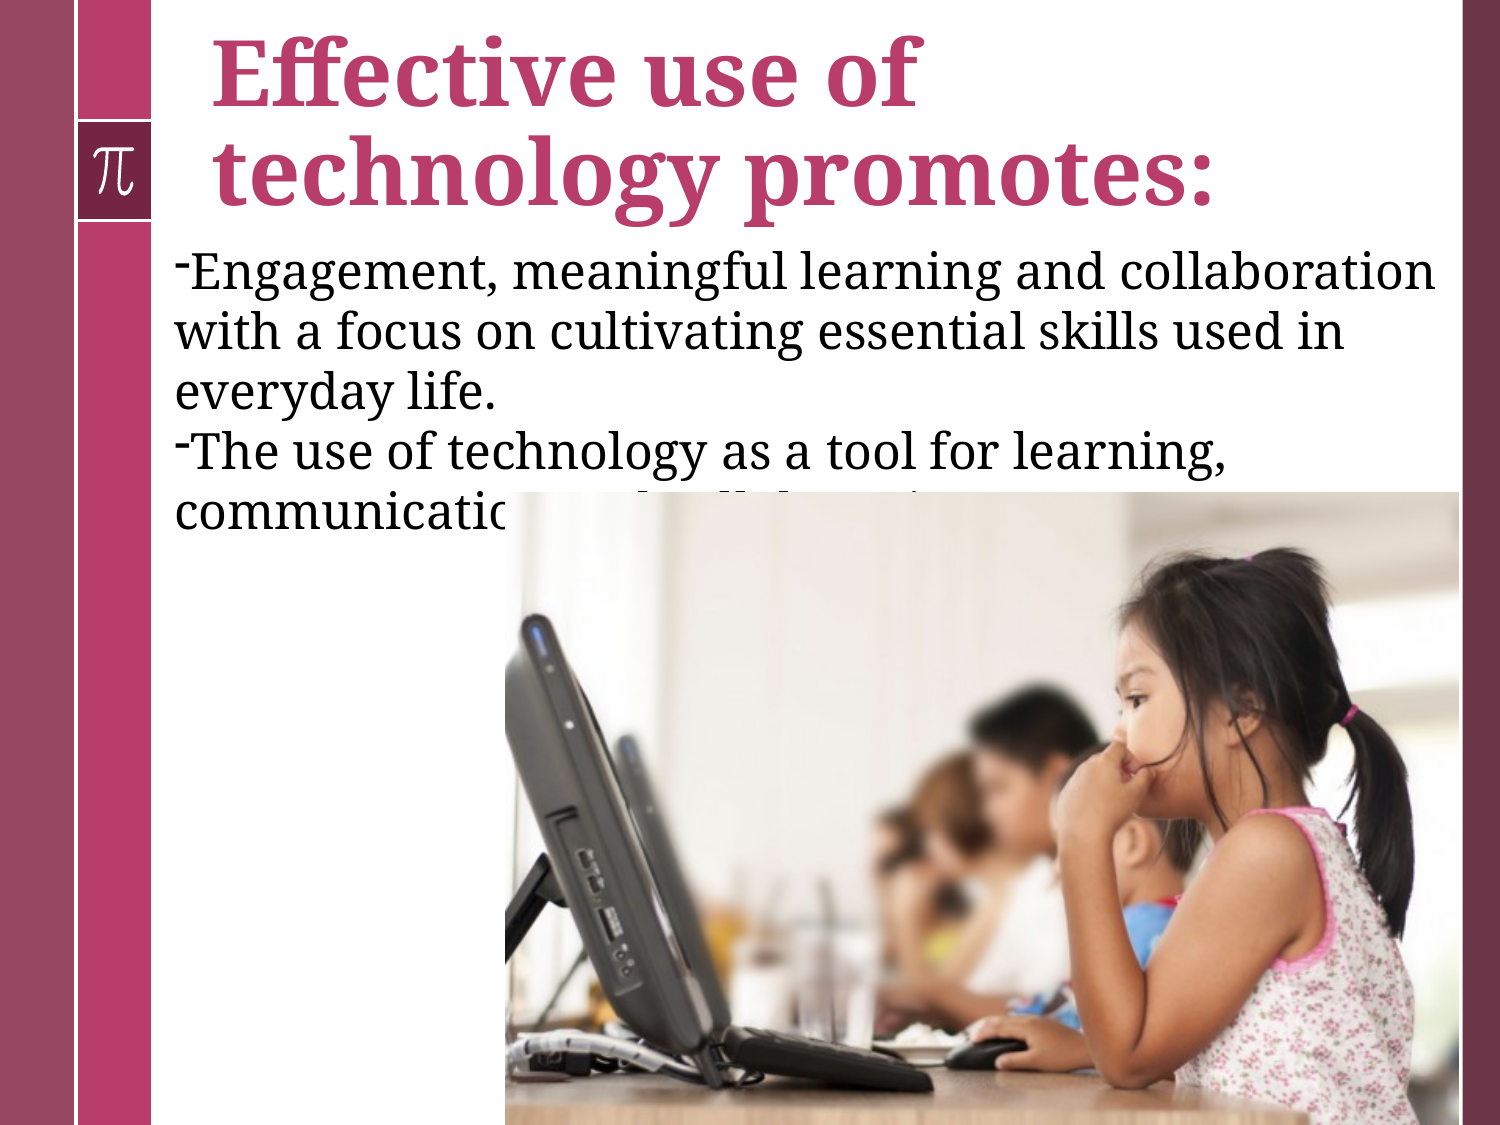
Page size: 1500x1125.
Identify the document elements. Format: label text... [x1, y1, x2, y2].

text_box Engagement, meaningful learning and collaboration with a focus on cultivating essential skills used in everyday life. The use of technology as a tool for learning, communication and collaboration. [159, 231, 1459, 547]
title Effective use of technology promotes: [196, 29, 1400, 231]
picture [505, 492, 1459, 1125]
